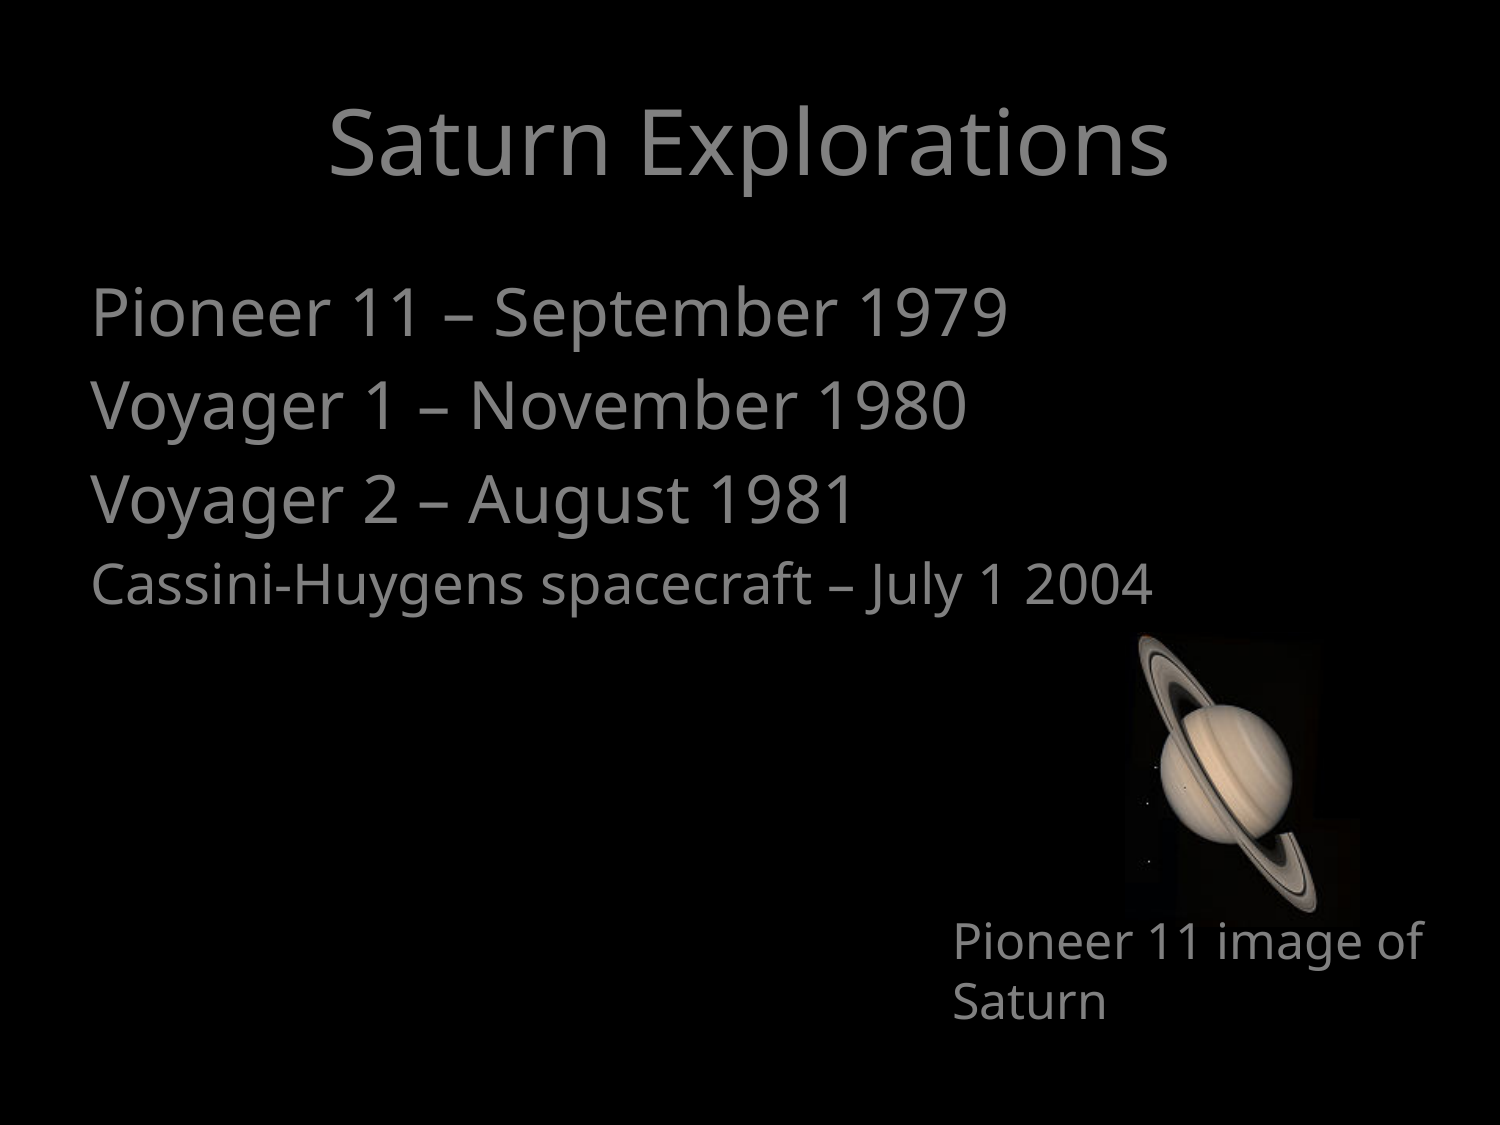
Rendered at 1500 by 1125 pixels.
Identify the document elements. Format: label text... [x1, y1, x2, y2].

text_box Pioneer 11 image of Saturn [937, 902, 1500, 1038]
title Saturn Explorations [75, 45, 1425, 233]
list Pioneer 11 – September 1979 Voyager 1 – November 1980 Voyager 2 – August 1981 Cassini-Huygens spacecraft – July 1 2004 [75, 262, 1425, 1005]
picture [1124, 632, 1360, 927]
